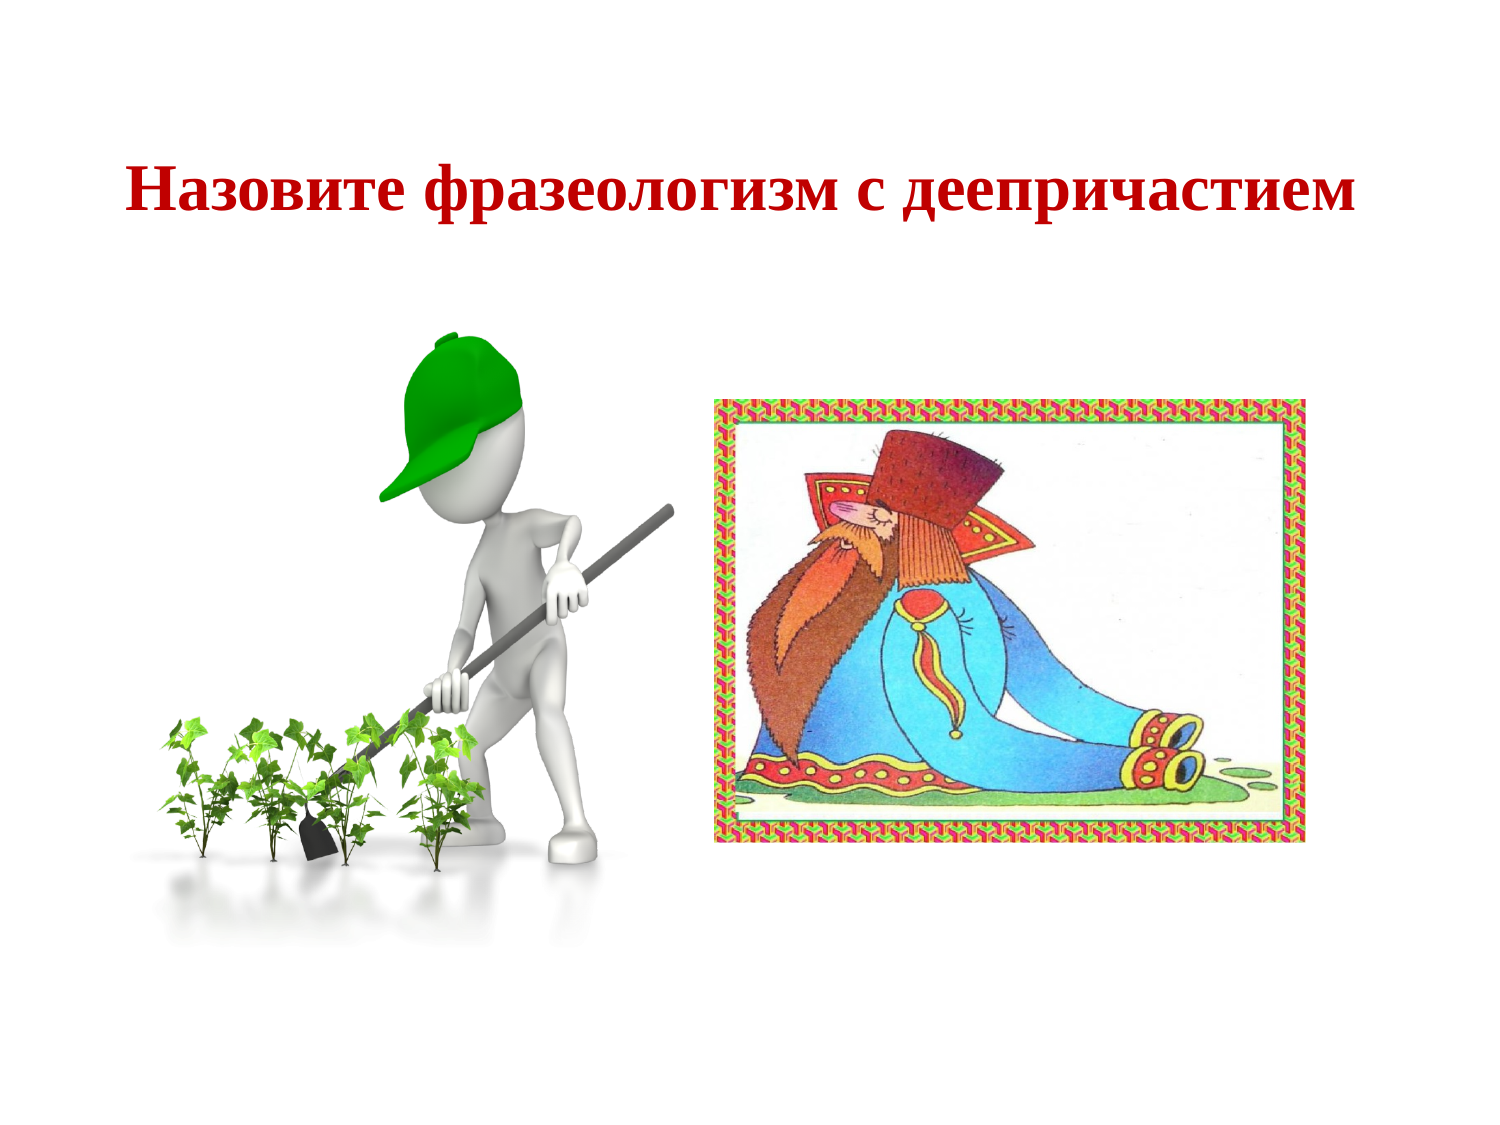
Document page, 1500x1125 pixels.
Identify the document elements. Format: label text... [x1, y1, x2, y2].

picture [714, 399, 1306, 844]
title Назовите фразеологизм с деепричастием [84, 99, 1400, 268]
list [88, 314, 727, 951]
